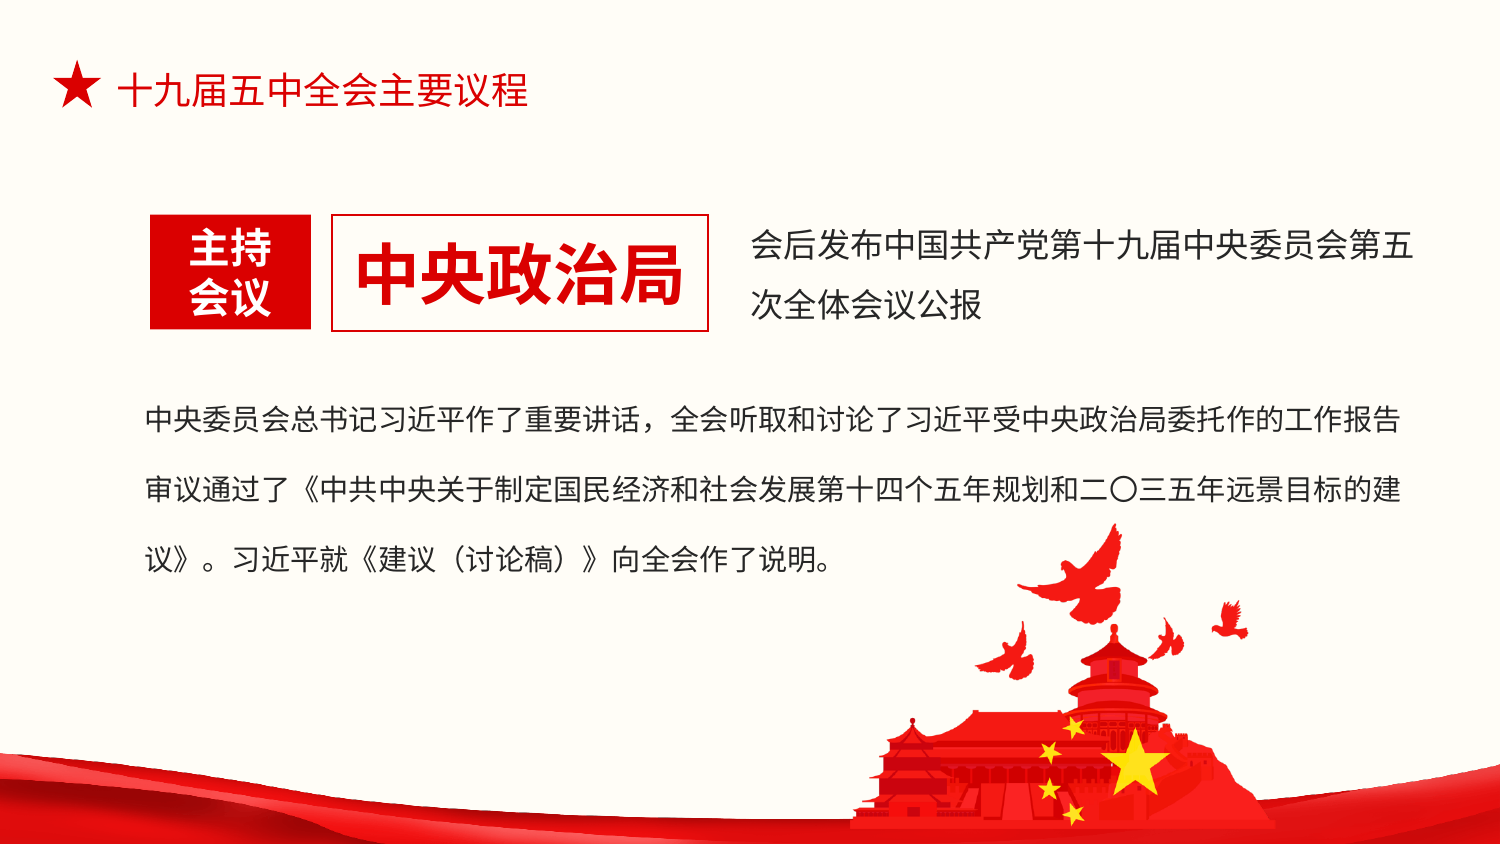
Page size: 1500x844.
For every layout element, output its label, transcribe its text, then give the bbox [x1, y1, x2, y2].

text_box 中央委员会总书记习近平作了重要讲话，全会听取和讨论了习近平受中央政治局委托作的工作报告审议通过了《中共中央关于制定国民经济和社会发展第十四个五年规划和二〇三五年远景目标的建议》。习近平就《建议（讨论稿）》向全会作了说明。 [129, 359, 1438, 584]
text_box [149, 214, 708, 331]
picture [0, 514, 1500, 844]
text_box 会后发布中国共产党第十九届中央委员会第五次全体会议公报 [735, 196, 1434, 332]
